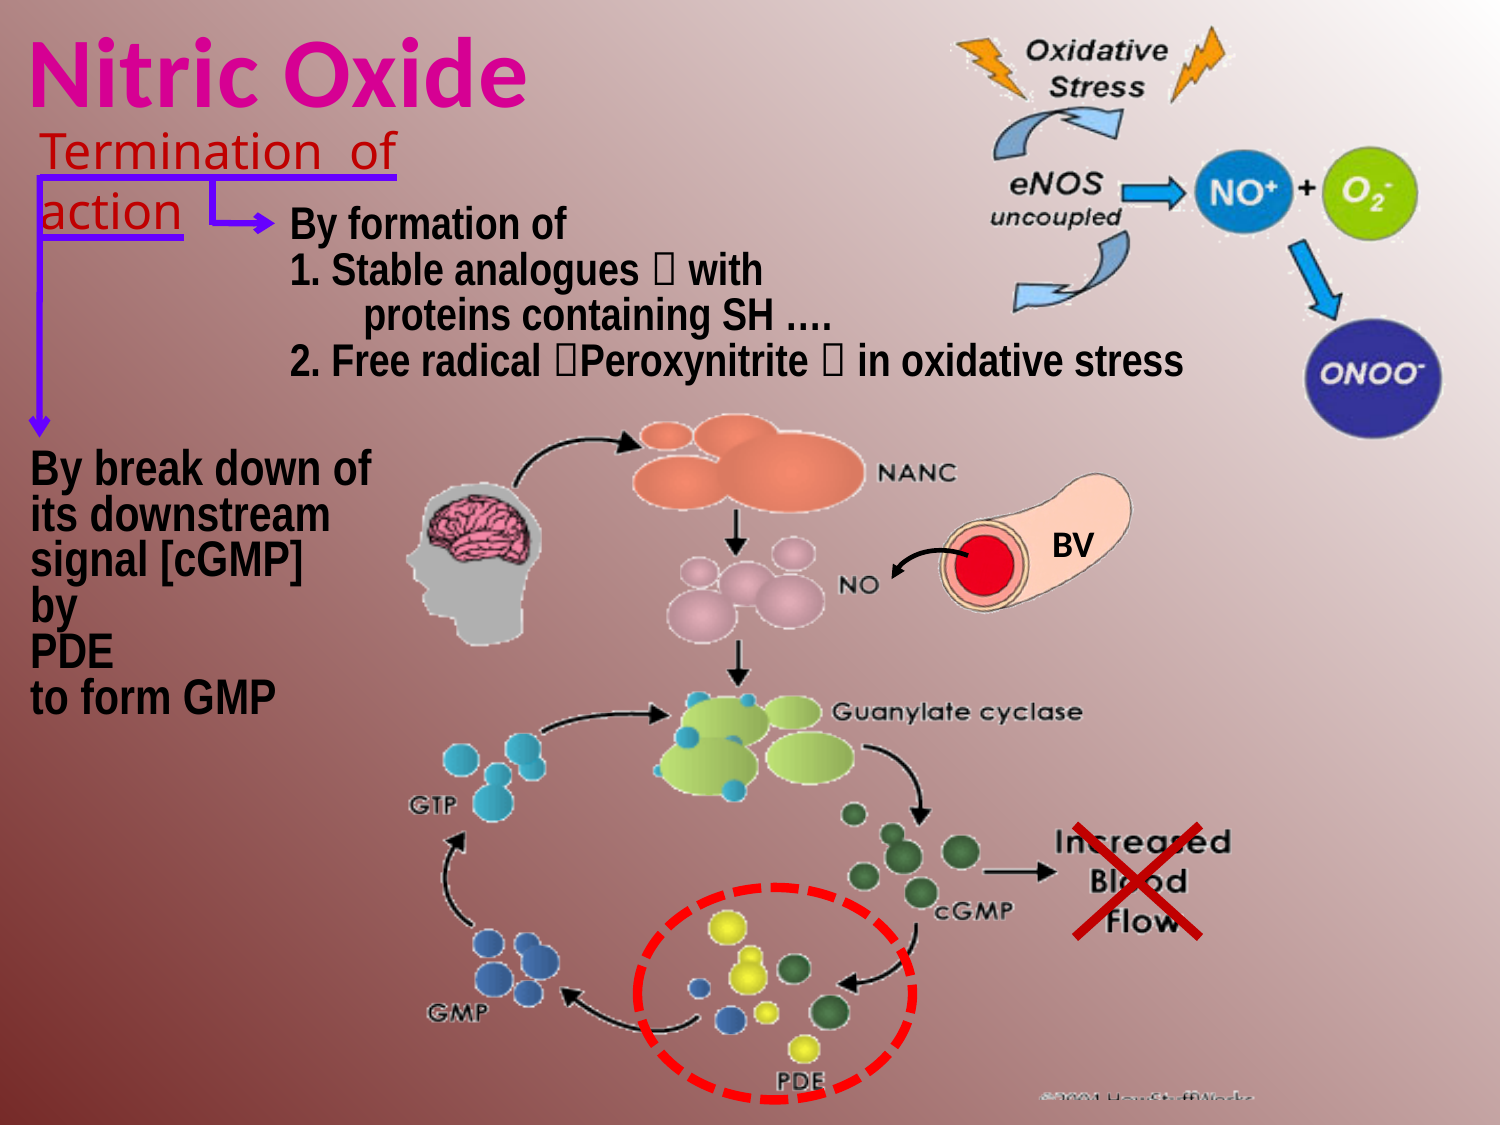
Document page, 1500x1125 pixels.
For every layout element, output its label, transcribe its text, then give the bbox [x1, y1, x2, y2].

picture [949, 24, 1463, 447]
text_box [212, 174, 276, 226]
text_box By break down of its downstream signal [cGMP] by PDE to form GMP [15, 442, 344, 732]
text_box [349, 387, 1264, 1101]
text_box By formation of 1. Stable analogues  with proteins containing SH …. 2. Free radical Peroxynitrite  in oxidative stress [275, 195, 944, 394]
text_box Nitric Oxide [12, 0, 1476, 135]
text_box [1074, 824, 1201, 938]
text_box Termination of action [24, 135, 563, 248]
